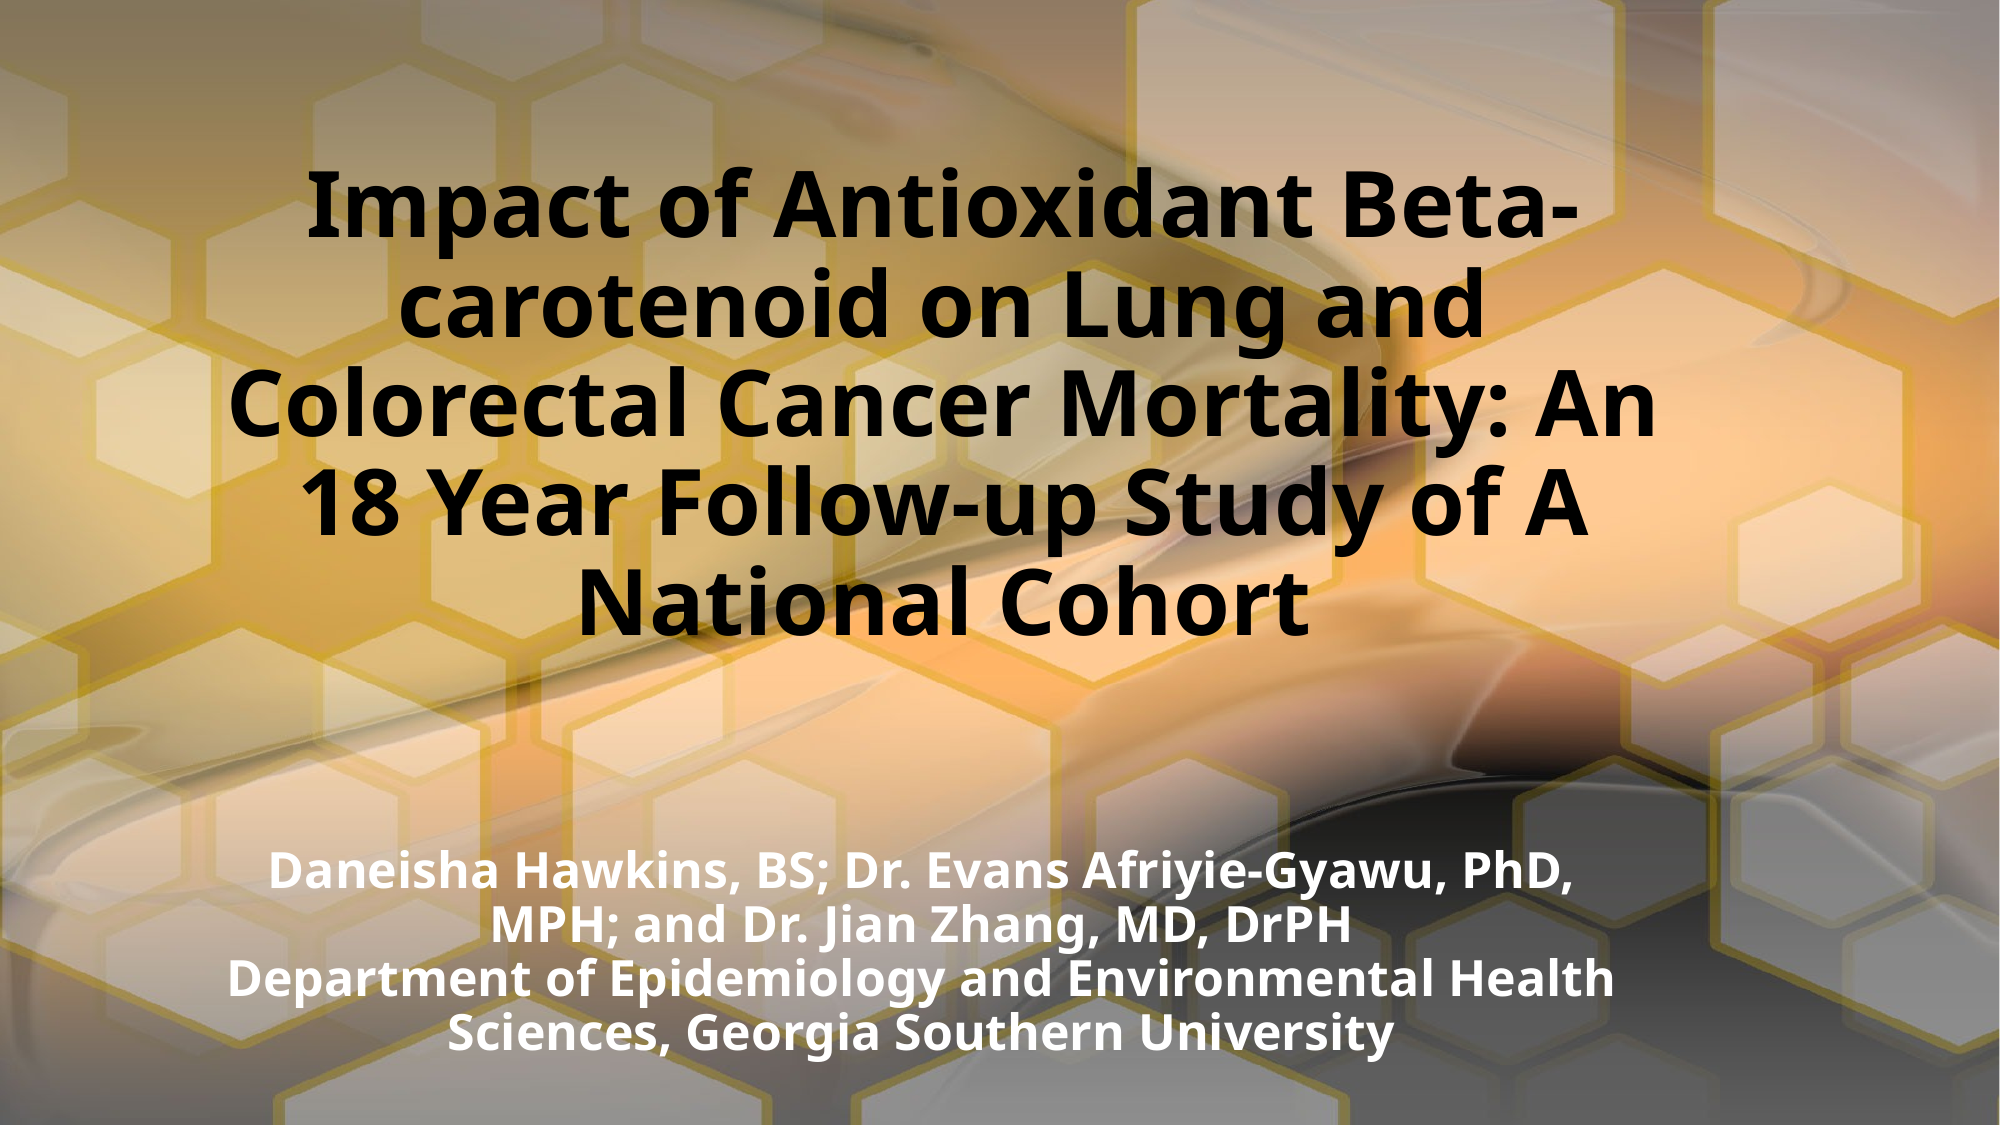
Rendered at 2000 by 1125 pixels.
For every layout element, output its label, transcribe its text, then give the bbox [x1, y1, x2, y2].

subtitle Daneisha Hawkins, BS; Dr. Evans Afriyie-Gyawu, PhD, MPH; and Dr. Jian Zhang, MD, DrPH Department of Epidemiology and Environmental Health Sciences, Georgia Southern University [193, 837, 1650, 1075]
title Impact of Antioxidant Beta-carotenoid on Lung and Colorectal Cancer Mortality: An 18 Year Follow-up Study of A National Cohort [149, 149, 1738, 663]
picture [0, 0, 2000, 1125]
